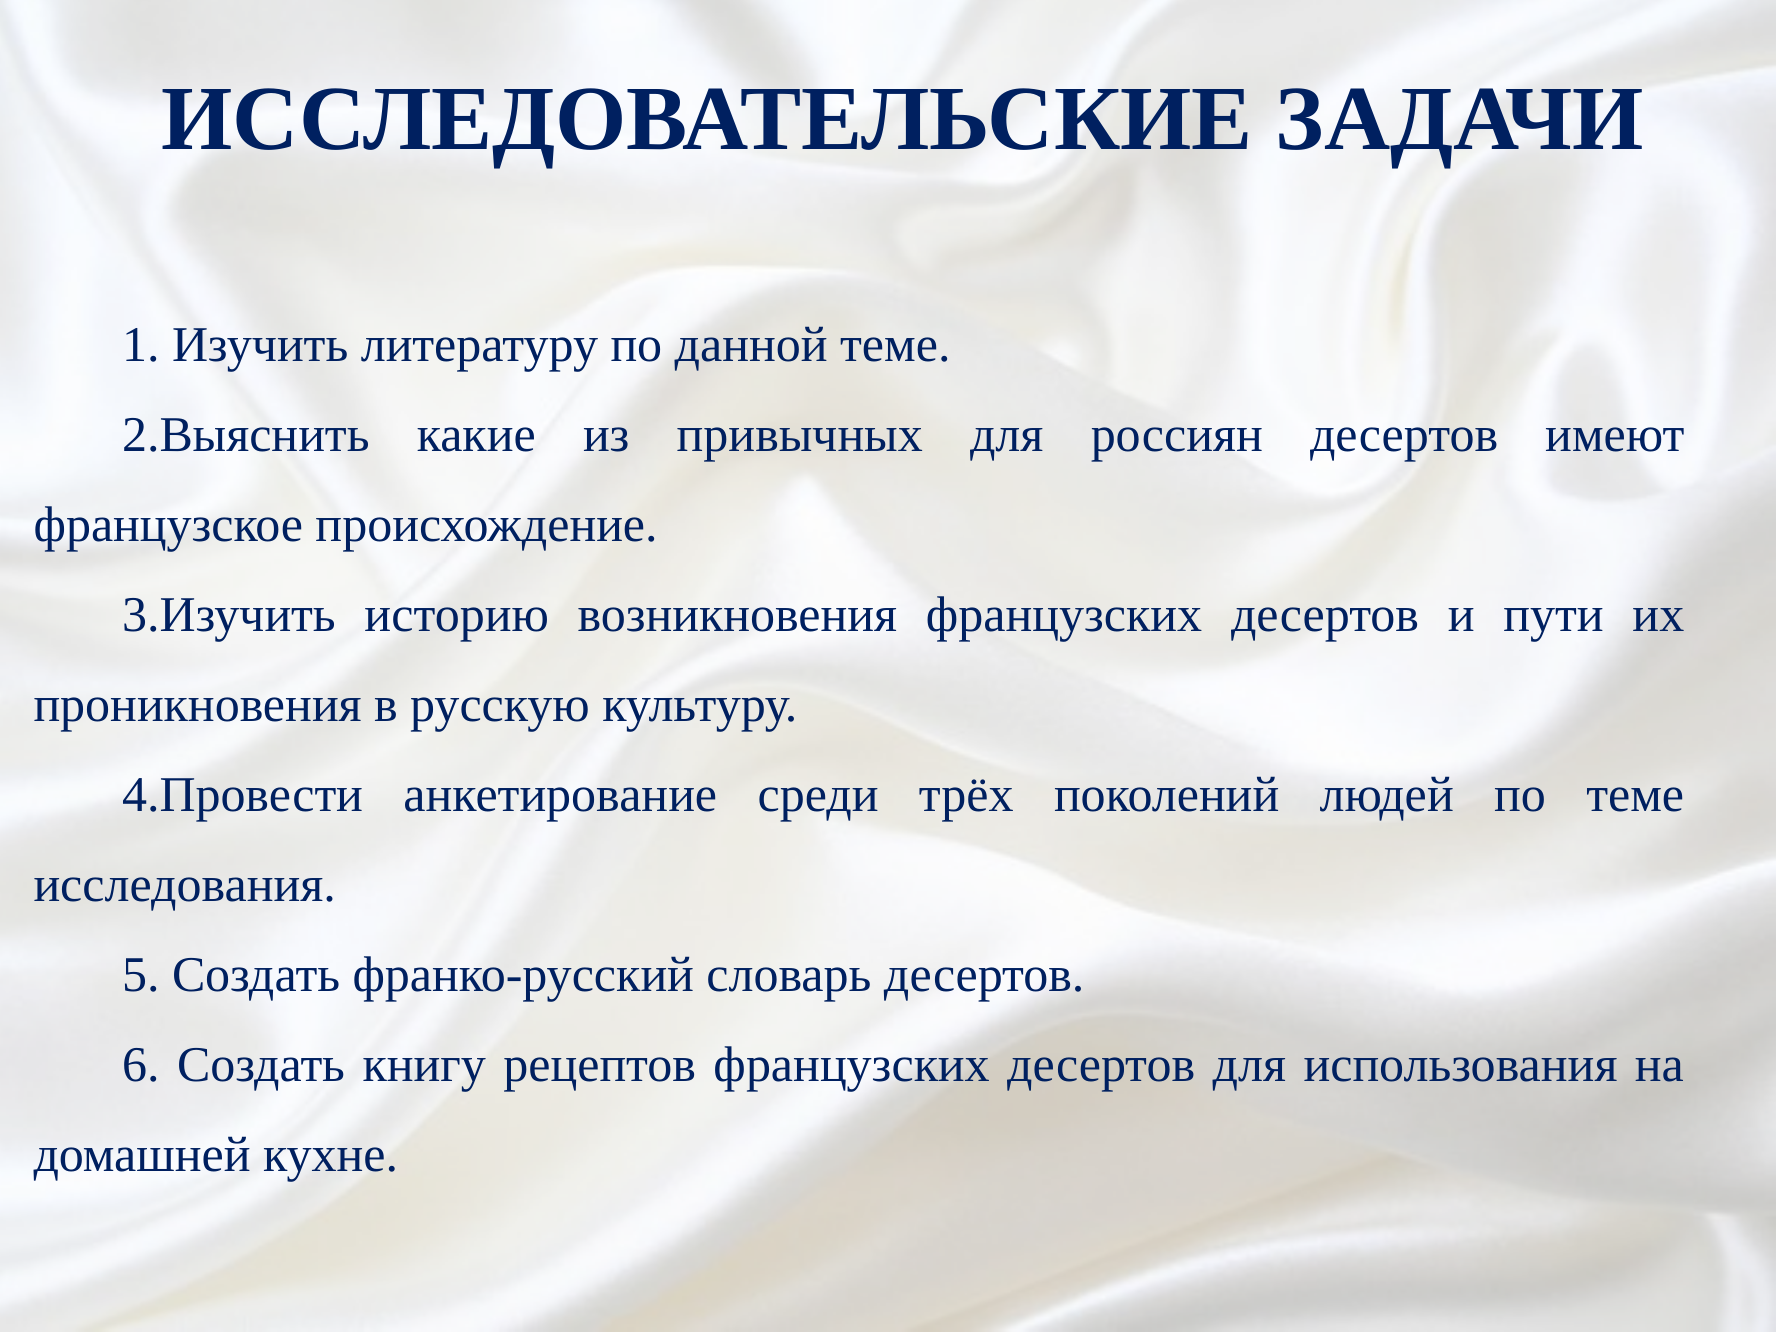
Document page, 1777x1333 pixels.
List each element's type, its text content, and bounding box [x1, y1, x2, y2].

text_box Исследовательские задачи [52, 50, 1755, 220]
text_box 1. Изучить литературу по данной теме. 2.Выяснить какие из привычных для россиян десертов имеют французское происхождение. 3.Изучить историю возникновения французских десертов и пути их проникновения в русскую культуру. 4.Провести анкетирование среди трёх поколений людей по теме исследования. 5. Создать франко-русский словарь десертов. 6. Создать книгу рецептов французских десертов для использования на домашней кухне. [18, 274, 1700, 1190]
